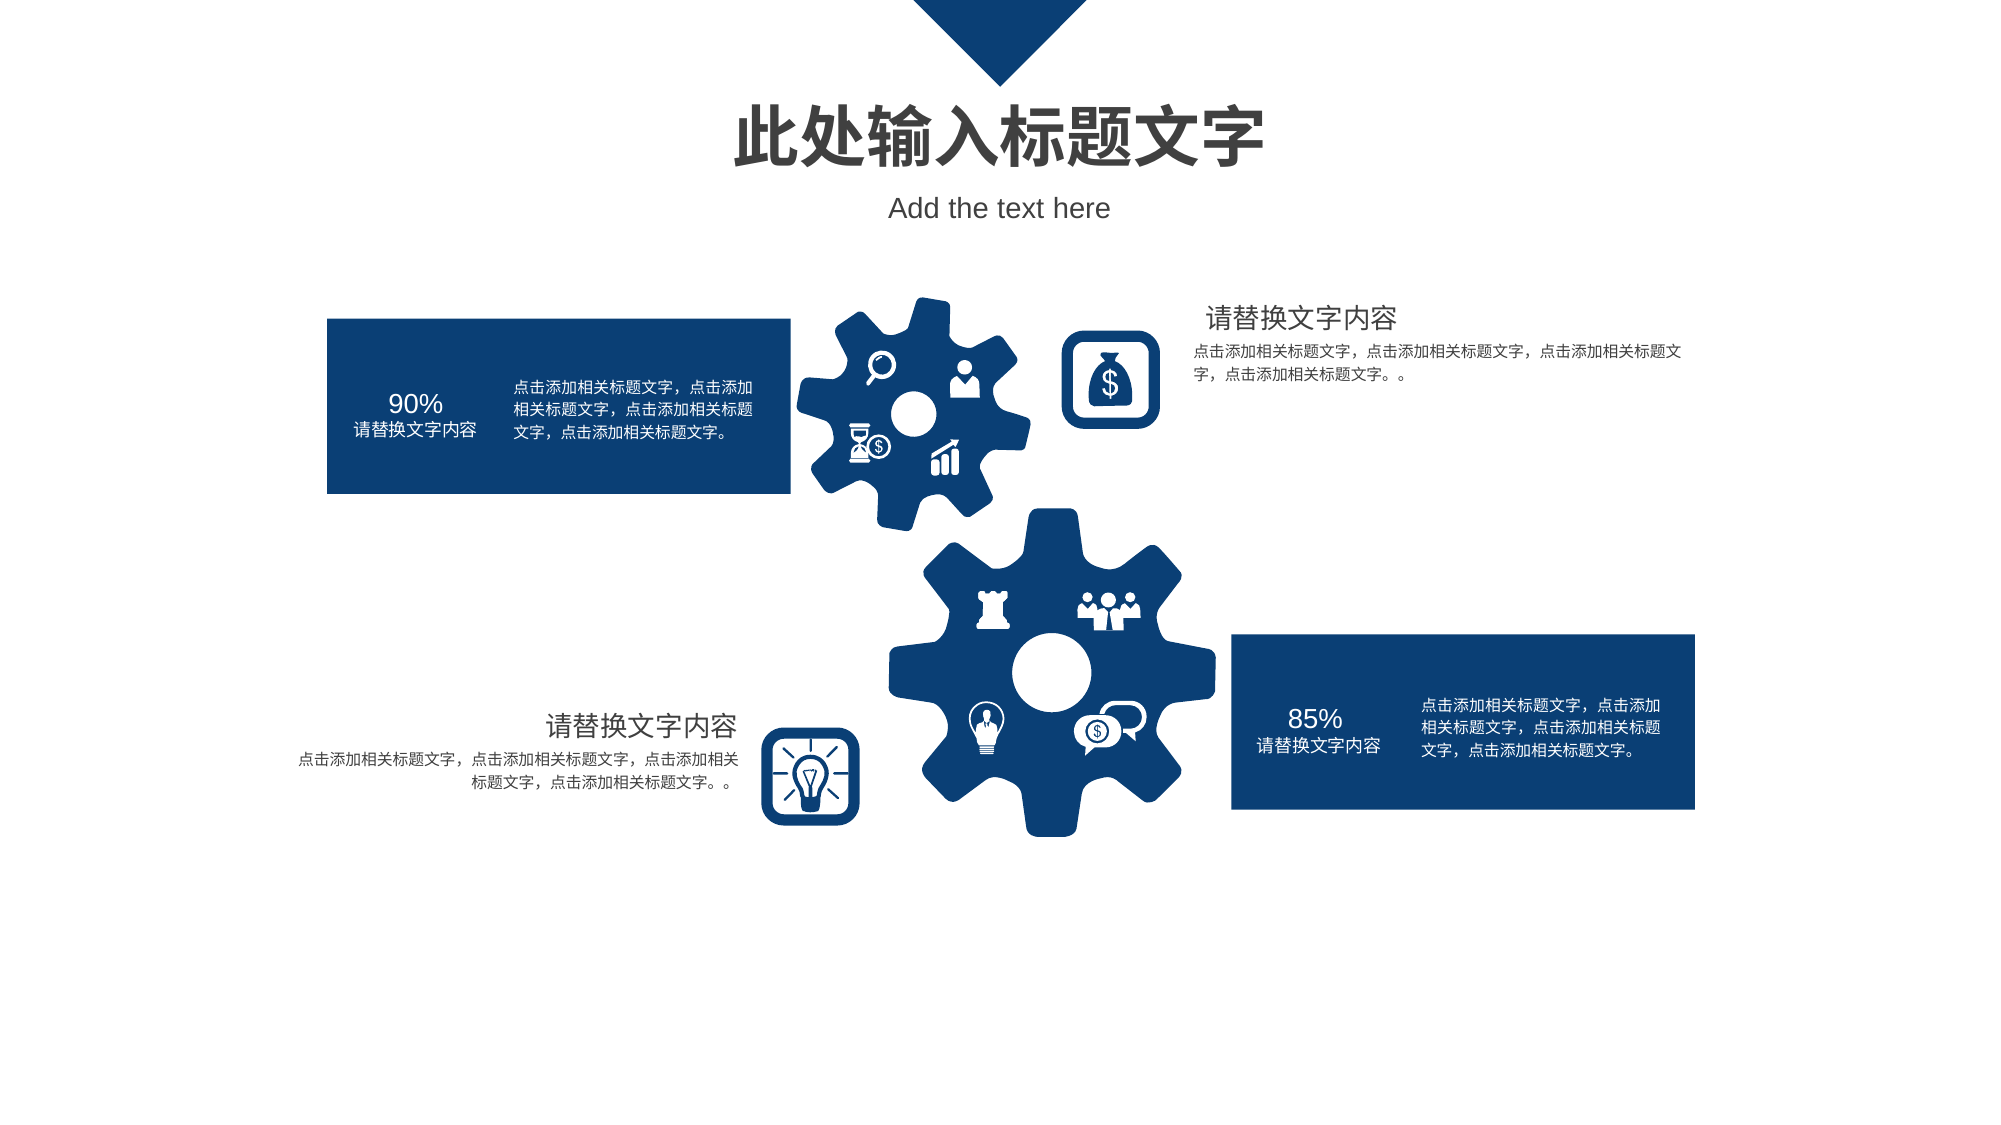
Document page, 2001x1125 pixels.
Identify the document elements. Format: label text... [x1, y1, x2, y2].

text_box 此处输入标题文字 [403, 96, 1597, 183]
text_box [1067, 336, 1155, 424]
text_box Add the text here [403, 186, 1597, 233]
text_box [1193, 294, 1693, 382]
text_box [766, 733, 854, 820]
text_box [295, 702, 740, 790]
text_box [888, 508, 1216, 837]
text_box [1231, 634, 1695, 810]
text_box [795, 296, 1032, 533]
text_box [327, 318, 791, 494]
